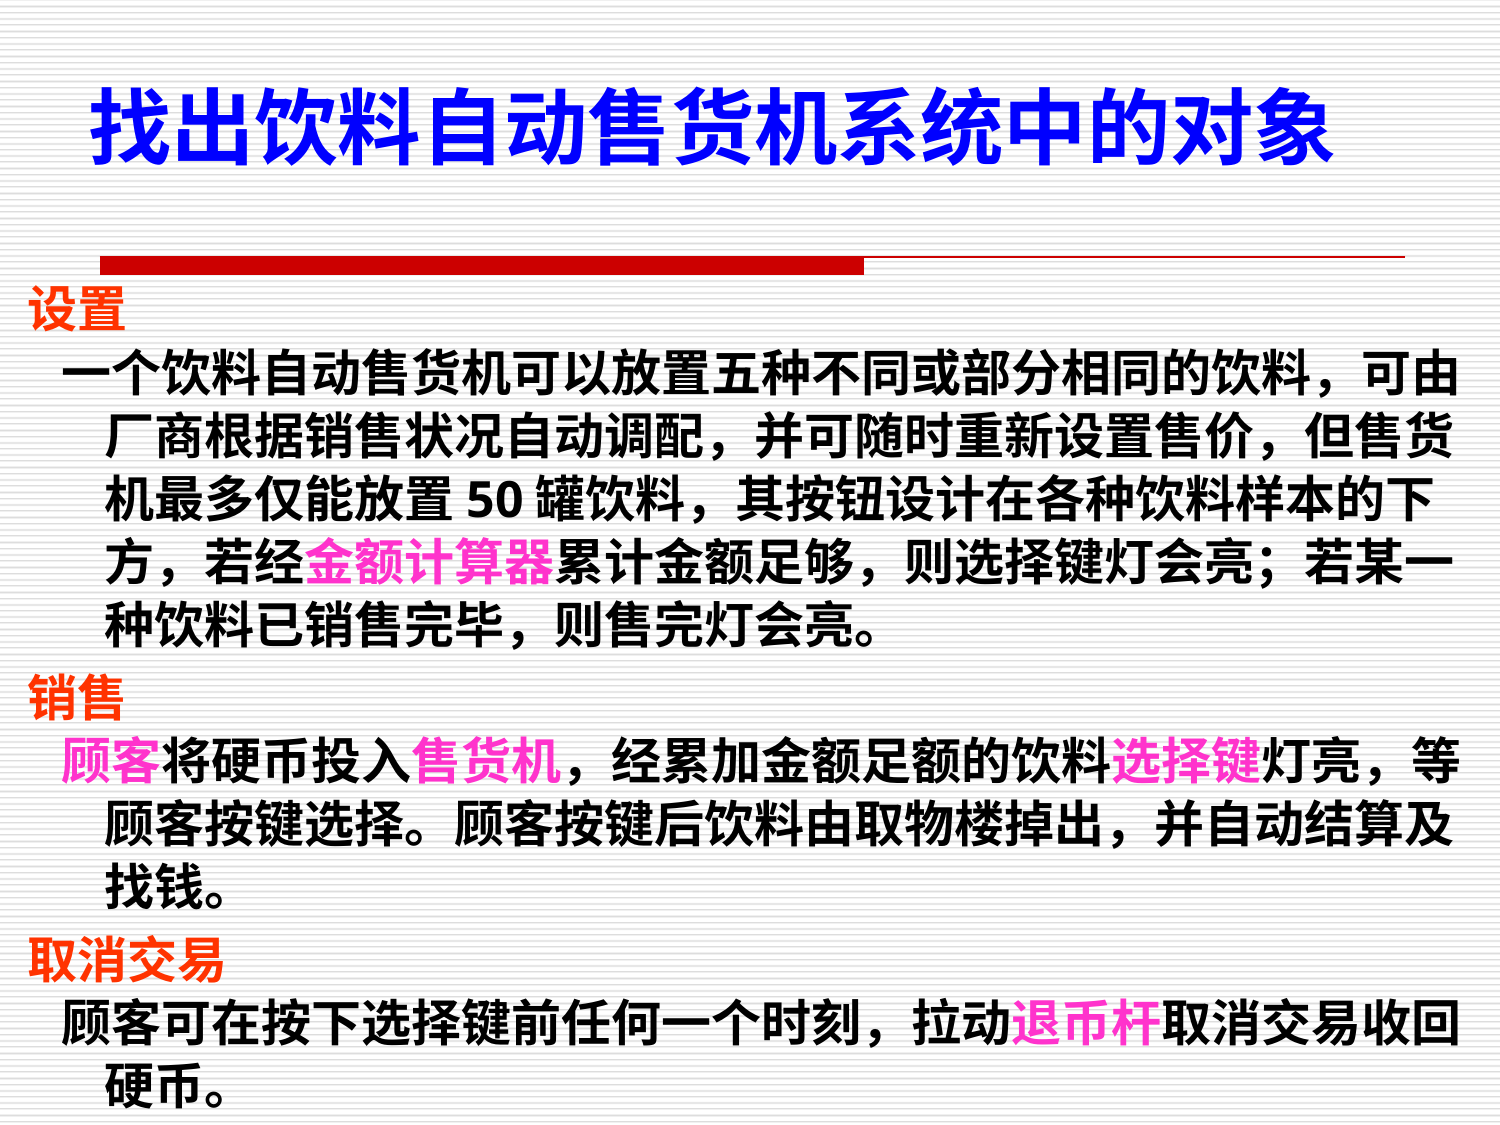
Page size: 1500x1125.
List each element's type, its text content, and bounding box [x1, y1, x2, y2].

picture [0, 0, 1500, 1125]
text_box 找出饮料自动售货机系统中的对象 [73, 67, 1353, 183]
text_box 设置 一个饮料自动售货机可以放置五种不同或部分相同的饮料，可由厂商根据销售状况自动调配，并可随时重新设置售价，但售货机最多仅能放置50罐饮料，其按钮设计在各种饮料样本的下方，若经金额计算器累计金额足够，则选择键灯会亮；若某一种饮料已销售完毕，则售完灯会亮。 销售 顾客将硬币投入售货机，经累加金额足额的饮料选择键灯亮，等顾客按键选择。顾客按键后饮料由取物楼掉出，并自动结算及找钱。 取消交易 顾客可在按下选择键前任何一个时刻，拉动退币杆取消交易收回硬币。 [12, 274, 1500, 1125]
